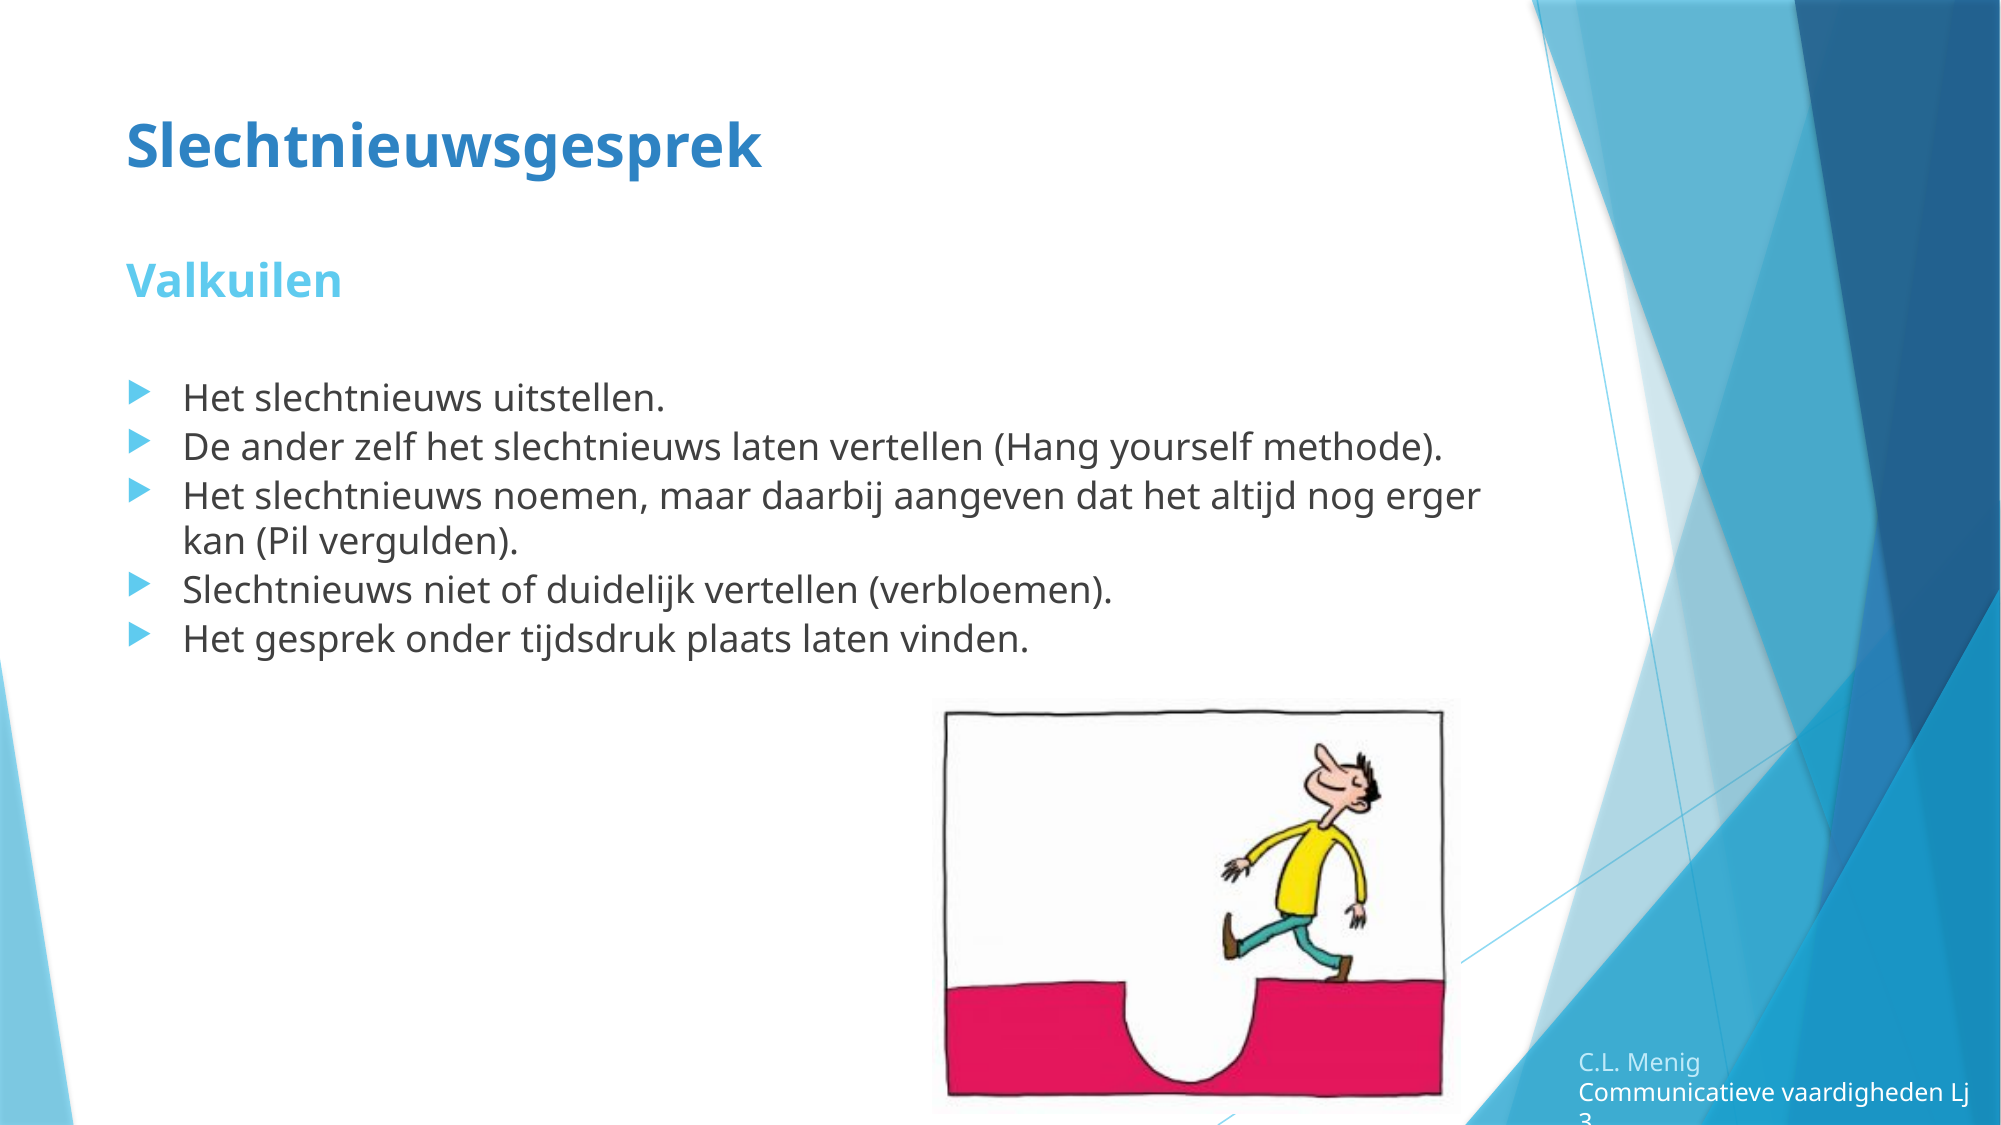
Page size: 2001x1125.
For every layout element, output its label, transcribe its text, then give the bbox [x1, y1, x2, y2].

text_box C.L. Menig Communicatieve vaardigheden Lj 3 [1563, 1038, 2000, 1125]
list Het slechtnieuws uitstellen. De ander zelf het slechtnieuws laten vertellen (Hang yourself methode). Het slechtnieuws noemen, maar daarbij aangeven dat het altijd nog erger kan (Pil vergulden). Slechtnieuws niet of duidelijk vertellen (verbloemen). Het gesprek onder tijdsdruk plaats laten vinden. [111, 366, 1522, 1003]
picture [932, 698, 1461, 1115]
title Slechtnieuwsgesprek Valkuilen [111, 99, 1522, 317]
